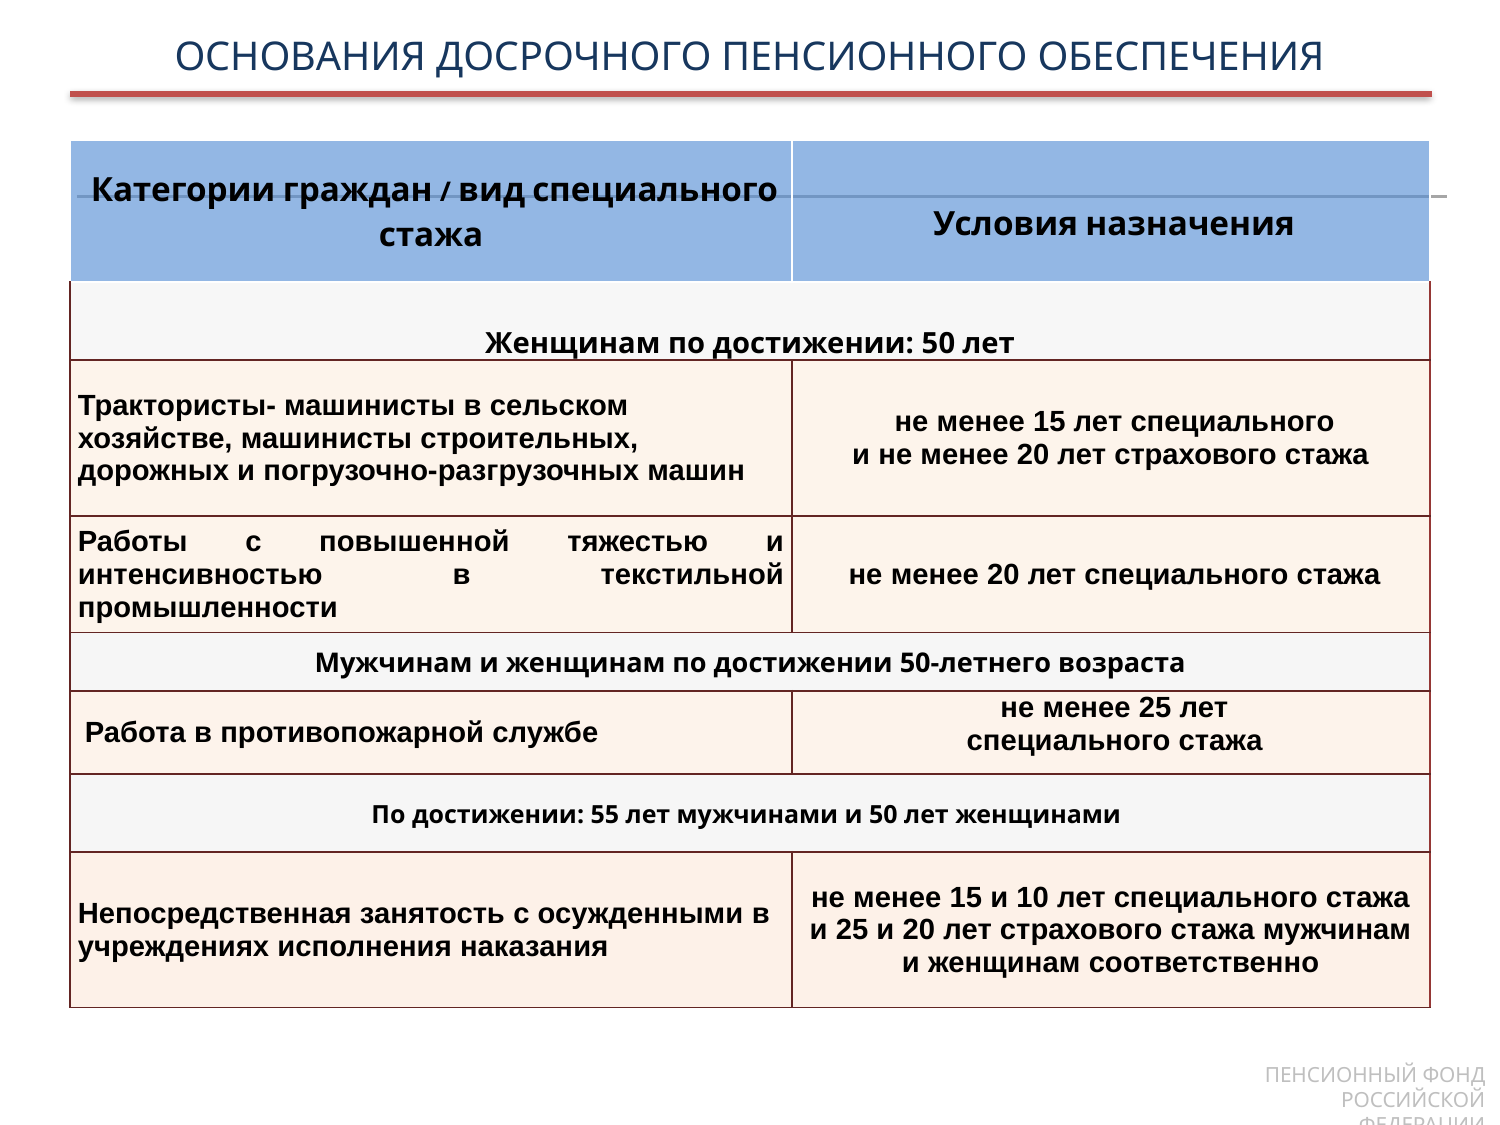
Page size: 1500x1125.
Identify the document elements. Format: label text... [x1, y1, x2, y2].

table_cell Мужчинам и женщинам по достижении 50-летнего возраста [71, 633, 1429, 690]
table_cell не менее 20 лет специального стажа [793, 517, 1429, 632]
table_cell Работы с повышенной тяжестью и интенсивностью в текстильной промышленности [71, 517, 791, 632]
table_cell Работа в противопожарной службе [71, 692, 791, 773]
table_cell не менее 25 лет специального стажа [793, 692, 1429, 773]
table_cell Трактористы- машинисты в сельском хозяйстве, машинисты строительных, дорожных и погрузочно-разгрузочных машин [71, 361, 791, 515]
table_cell не менее 15 и 10 лет специального стажа и 25 и 20 лет страхового стажа мужчинам и женщинам соответственно [793, 853, 1429, 1007]
table_cell По достижении: 55 лет мужчинами и 50 лет женщинами [71, 775, 1429, 851]
table_cell Непосредственная занятость с осужденными в учреждениях исполнения наказания [71, 853, 791, 1007]
table_header Категории граждан / вид специального стажа [71, 141, 791, 281]
table_header Условия назначения [793, 141, 1429, 281]
text_box ОСНОВАНИЯ ДОСРОЧНОГО ПЕНСИОННОГО ОБЕСПЕЧЕНИЯ [0, 23, 1500, 87]
table_cell не менее 15 лет специального и не менее 20 лет страхового стажа [793, 361, 1429, 515]
table_cell Женщинам по достижении: 50 лет [71, 283, 1429, 359]
